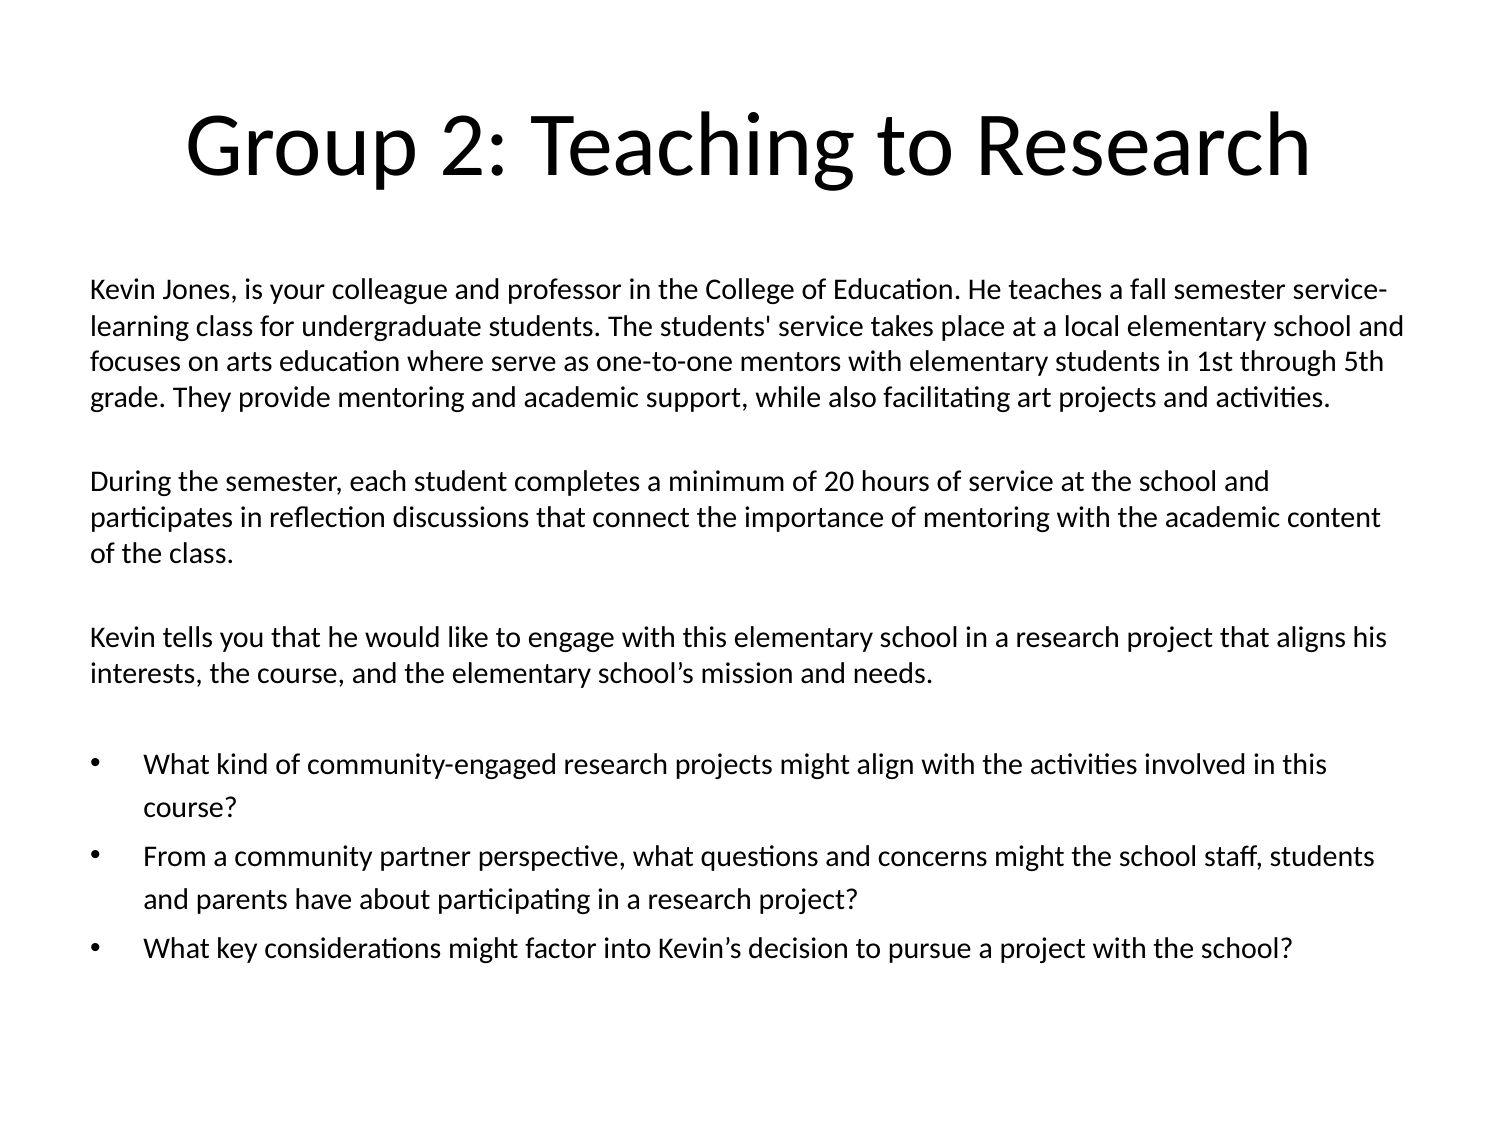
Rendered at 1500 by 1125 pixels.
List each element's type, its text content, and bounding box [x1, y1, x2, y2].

list Kevin Jones, is your colleague and professor in the College of Education. He teaches a fall semester service-learning class for undergraduate students. The students' service takes place at a local elementary school and focuses on arts education where serve as one-to-one mentors with elementary students in 1st through 5th grade. They provide mentoring and academic support, while also facilitating art projects and activities. During the semester, each student completes a minimum of 20 hours of service at the school and participates in reflection discussions that connect the importance of mentoring with the academic content of the class. Kevin tells you that he would like to engage with this elementary school in a research project that aligns his interests, the course, and the elementary school’s mission and needs. What kind of community-engaged research projects might align with the activities involved in this course? From a community partner perspective, what questions and concerns might the school staff, students and parents have about participating in a research project? What key considerations might factor into Kevin’s decision to pursue a project with the school? [75, 262, 1425, 1005]
title Group 2: Teaching to Research [75, 45, 1425, 233]
